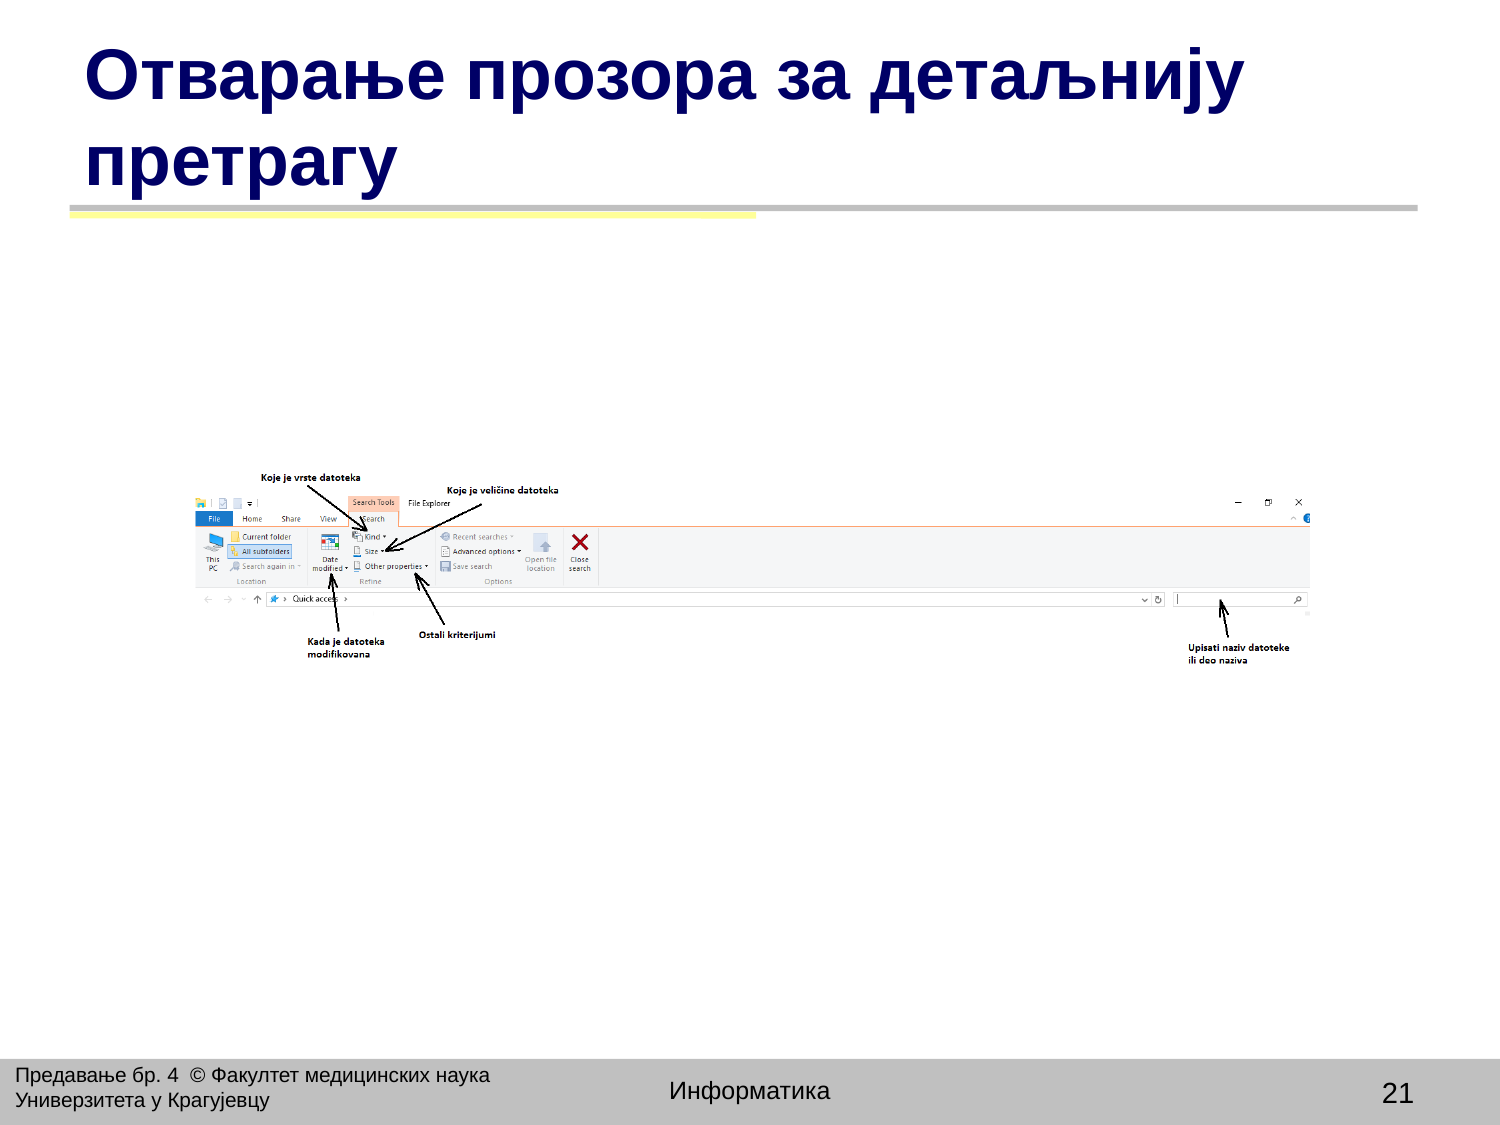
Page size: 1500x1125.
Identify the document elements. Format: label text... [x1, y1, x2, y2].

title Отварање прозора за детаљнију претрагу [69, 19, 1426, 208]
slide_number 21 [1079, 1066, 1430, 1125]
slide_number Предавање бр. 4 © Факултет медицинских наука Универзитета у Крагујевцу [0, 1053, 602, 1108]
picture [190, 432, 1310, 692]
footer Информатика [512, 1066, 988, 1125]
